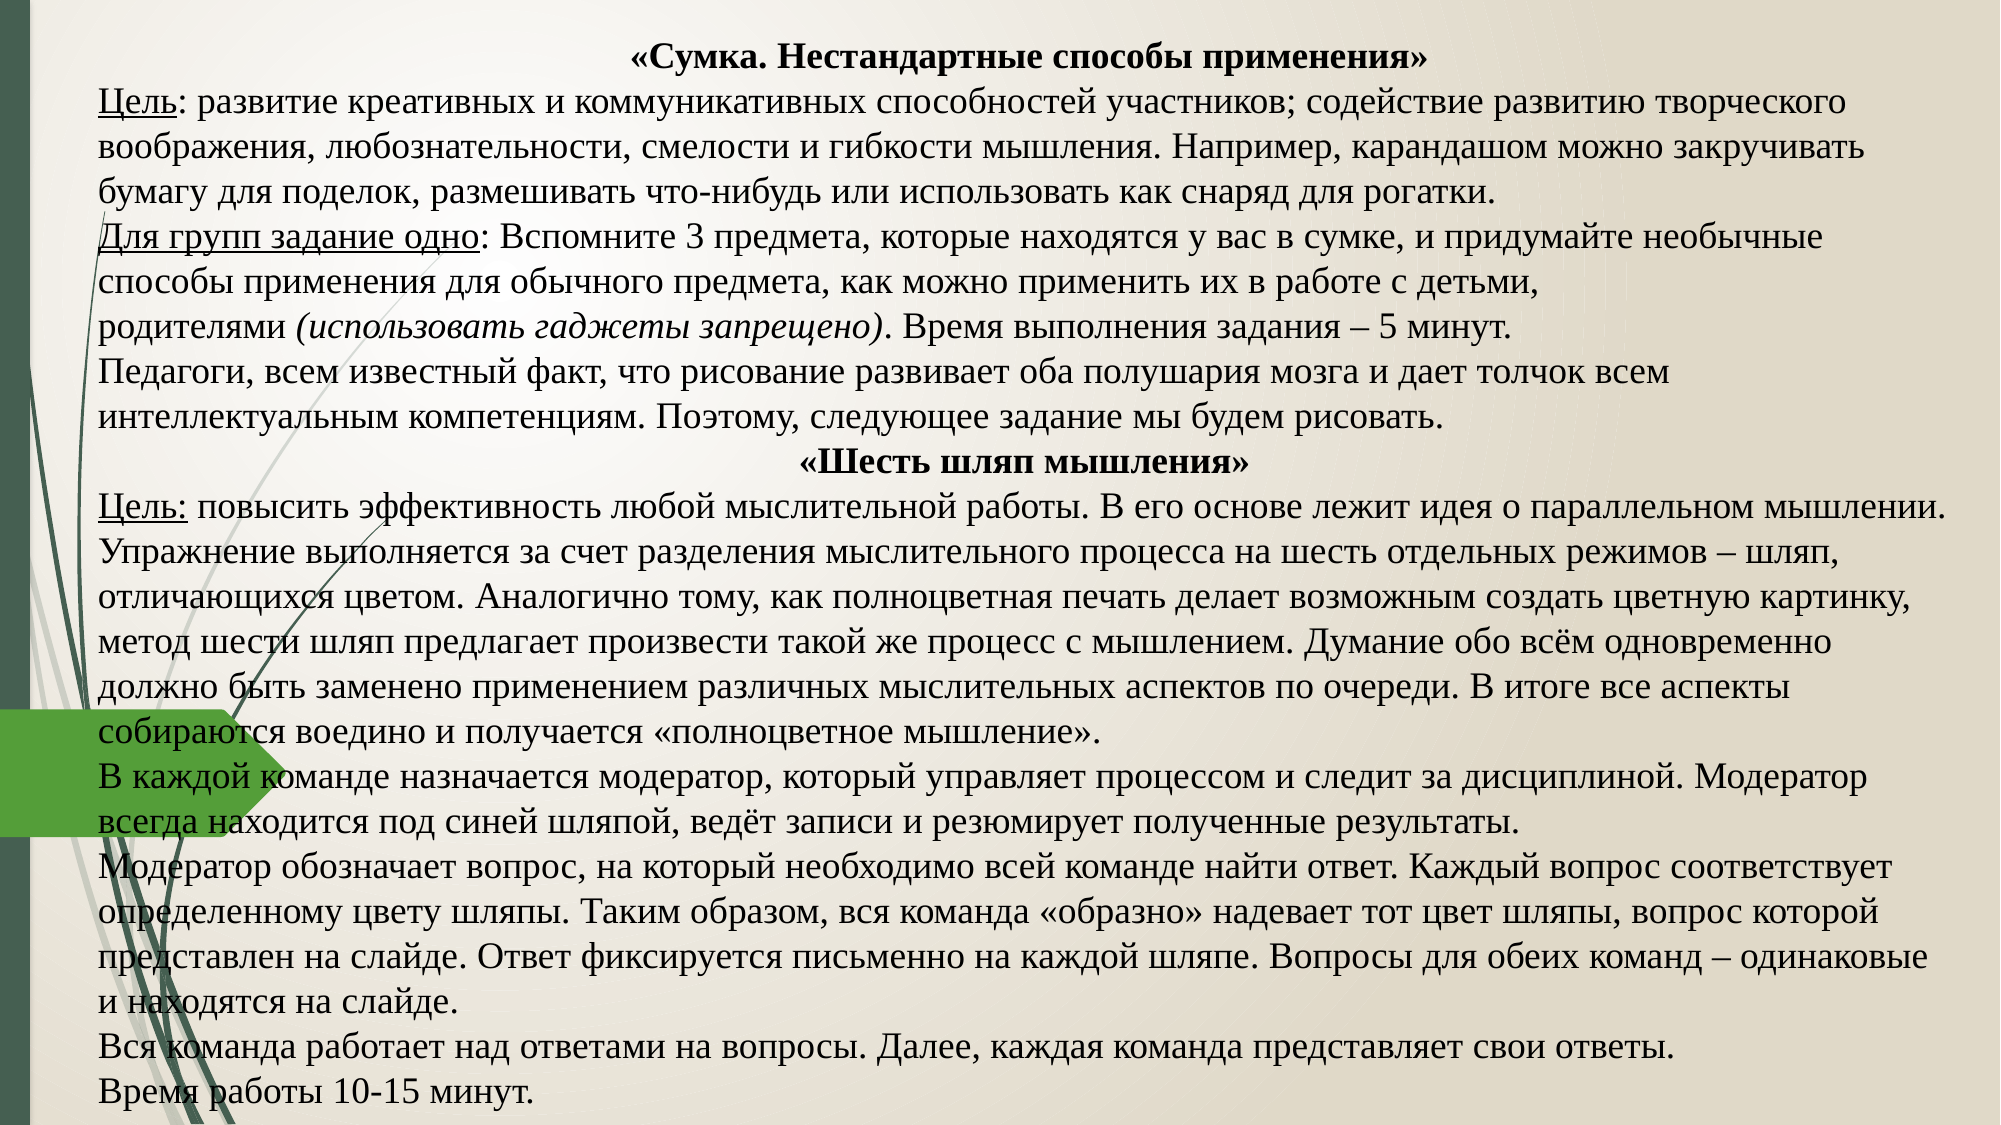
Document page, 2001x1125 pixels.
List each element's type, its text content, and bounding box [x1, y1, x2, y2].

text_box «Сумка. Нестандартные способы применения» Цель: развитие креативных и коммуникативных способностей участников; содействие развитию творческого воображения, любознательности, смелости и гибкости мышления. Например, карандашом можно закручивать бумагу для поделок, размешивать что-нибудь или использовать как снаряд для рогатки. Для групп задание одно: Вспомните 3 предмета, которые находятся у вас в сумке, и придумайте необычные способы применения для обычного предмета, как можно применить их в работе с детьми, родителями (использовать гаджеты запрещено). Время выполнения задания – 5 минут. Педагоги, всем известный факт, что рисование развивает оба полушария мозга и дает толчок всем интеллектуальным компетенциям. Поэтому, следующее задание мы будем рисовать. «Шесть шляп мышления» Цель: повысить эффективность любой мыслительной работы. В его основе лежит идея о параллельном мышлении. Упражнение выполняется за счет разделения мыслительного процесса на шесть отдельных режимов – шляп, отличающихся цветом. Аналогично тому, как полноцветная печать делает возможным создать цветную картинку, метод шести шляп предлагает произвести такой же процесс с мышлением. Думание обо всём одновременно должно быть заменено применением различных мыслительных аспектов по очереди. В итоге все аспекты собираются воедино и получается «полноцветное мышление». В каждой команде назначается модератор, который управляет процессом и следит за дисциплиной. Модератор всегда находится под синей шляпой, ведёт записи и резюмирует полученные результаты. Модератор обозначает вопрос, на который необходимо всей команде найти ответ. Каждый вопрос соответствует определенному цвету шляпы. Таким образом, вся команда «образно» надевает тот цвет шляпы, вопрос которой представлен на слайде. Ответ фиксируется письменно на каждой шляпе. Вопросы для обеих команд – одинаковые и находятся на слайде. Вся команда работает над ответами на вопросы. Далее, каждая команда представляет свои ответы. Время работы 10-15 минут. [83, 23, 1967, 1125]
